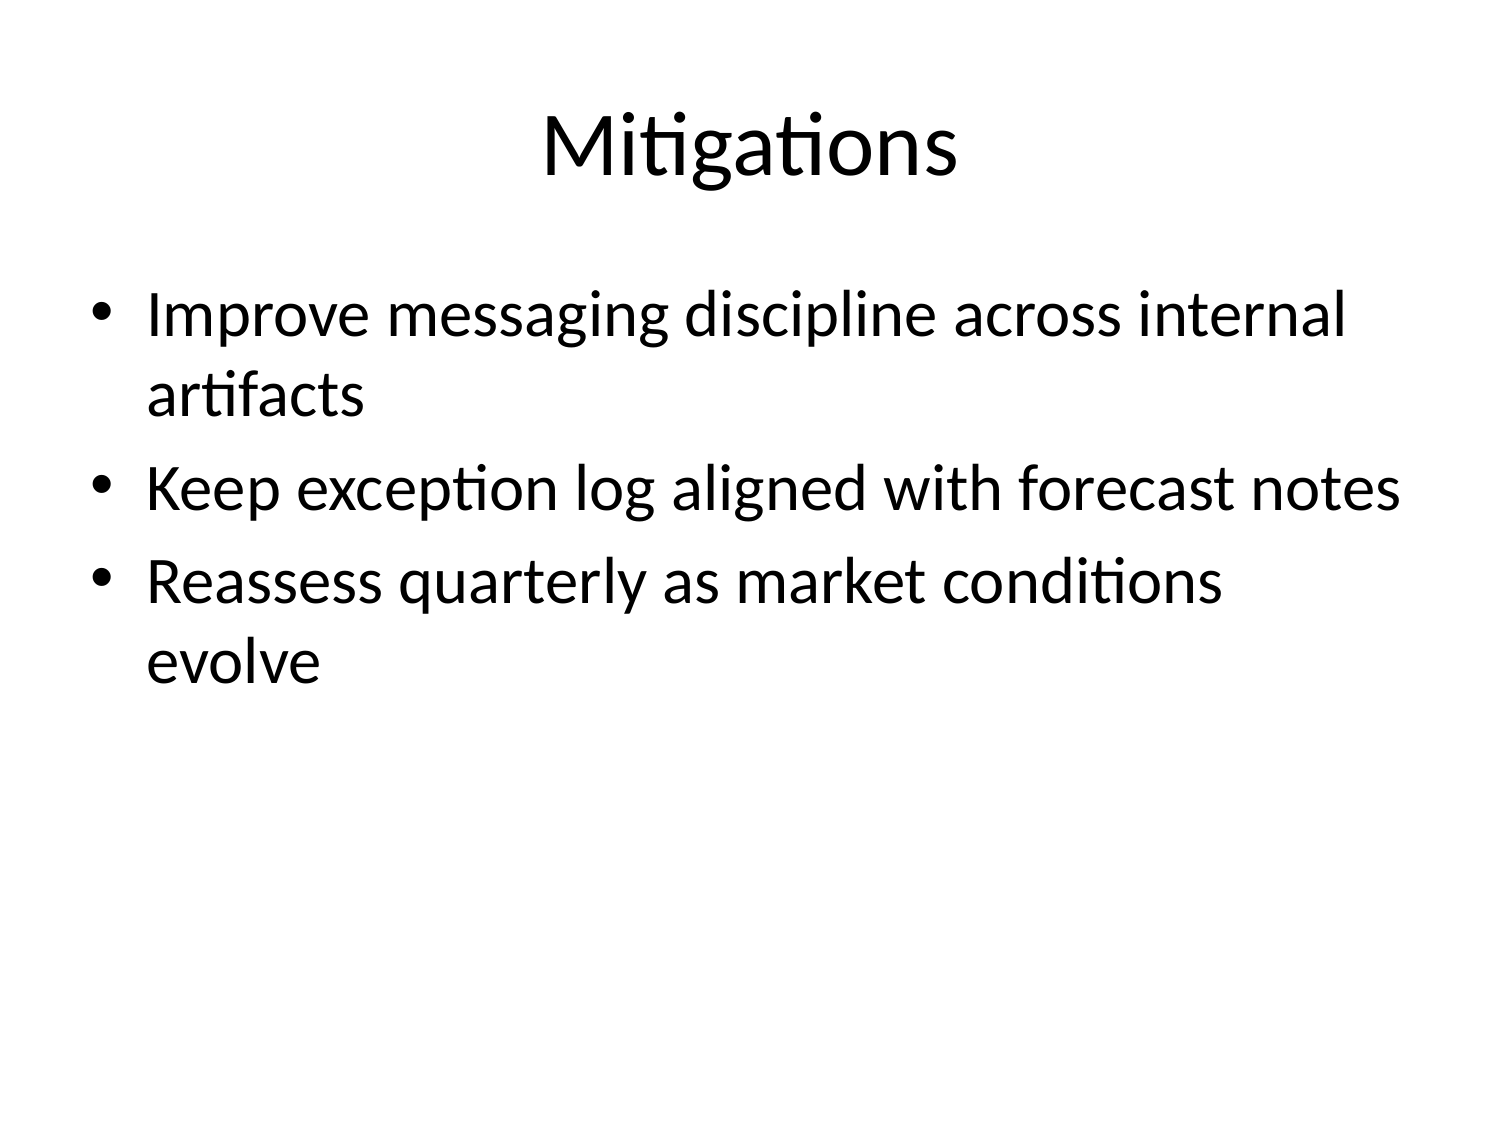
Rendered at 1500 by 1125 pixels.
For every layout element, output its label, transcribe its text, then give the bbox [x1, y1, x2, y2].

list Improve messaging discipline across internal artifacts Keep exception log aligned with forecast notes Reassess quarterly as market conditions evolve [75, 262, 1425, 1005]
title Mitigations [75, 45, 1425, 233]
